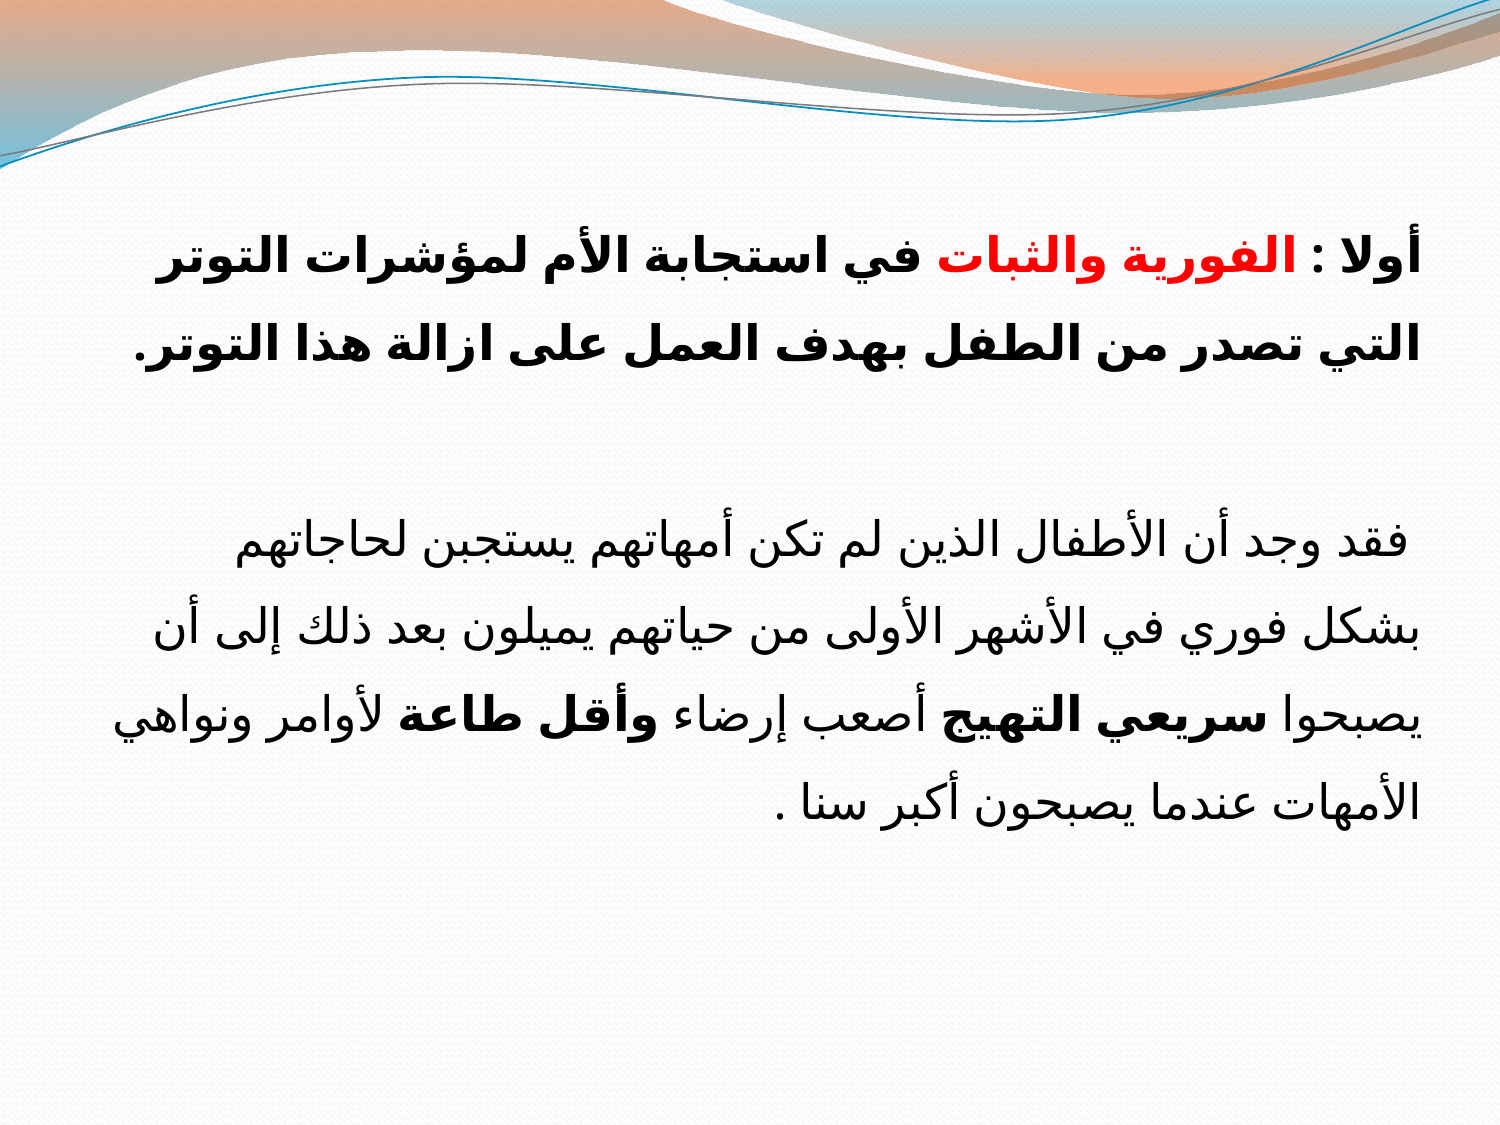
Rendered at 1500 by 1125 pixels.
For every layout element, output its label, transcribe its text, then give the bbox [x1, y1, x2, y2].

list أولا : الفورية والثبات في استجابة الأم لمؤشرات التوتر التي تصدر من الطفل بهدف العمل على ازالة هذا التوتر. فقد وجد أن الأطفال الذين لم تكن أمهاتهم يستجبن لحاجاتهم بشكل فوري في الأشهر الأولى من حياتهم يميلون بعد ذلك إلى أن يصبحوا سريعي التهيج أصعب إرضاء وأقل طاعة لأوامر ونواهي الأمهات عندما يصبحون أكبر سنا . [87, 187, 1438, 908]
